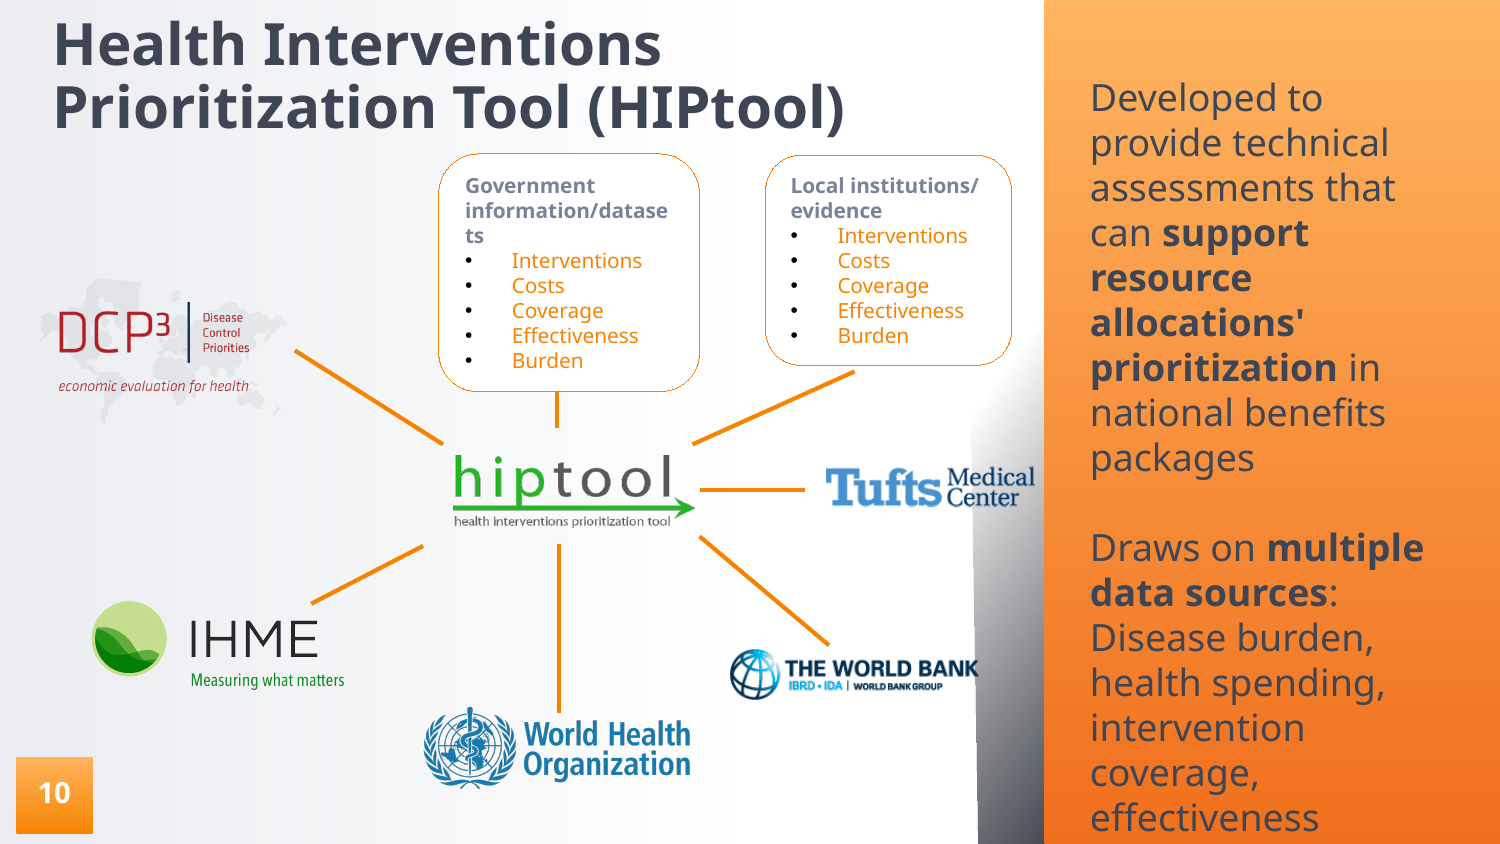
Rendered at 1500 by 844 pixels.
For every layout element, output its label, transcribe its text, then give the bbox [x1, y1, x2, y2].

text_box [692, 371, 855, 445]
list Developed to provide technical assessments that can support resource allocations' prioritization in national benefits packages Draws on multiple data sources: Disease burden, health spending, intervention coverage, effectiveness Uses an optimization algorithm [1075, 29, 1467, 791]
picture [753, 659, 759, 669]
slide_number 10 [37, 774, 99, 816]
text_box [294, 350, 444, 445]
picture [452, 454, 695, 529]
picture [826, 381, 1035, 591]
picture [37, 273, 296, 428]
title Health Interventions Prioritization Tool (HIPtool) [52, 17, 936, 142]
text_box Government information/datasets Interventions Costs Coverage Effectiveness Burden [438, 153, 700, 392]
text_box Local institutions/ evidence Interventions Costs Coverage Effectiveness Burden [765, 155, 1012, 366]
picture [745, 658, 753, 665]
picture [730, 649, 979, 701]
picture [88, 599, 347, 692]
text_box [310, 545, 424, 604]
picture [408, 704, 704, 792]
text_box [699, 536, 830, 646]
